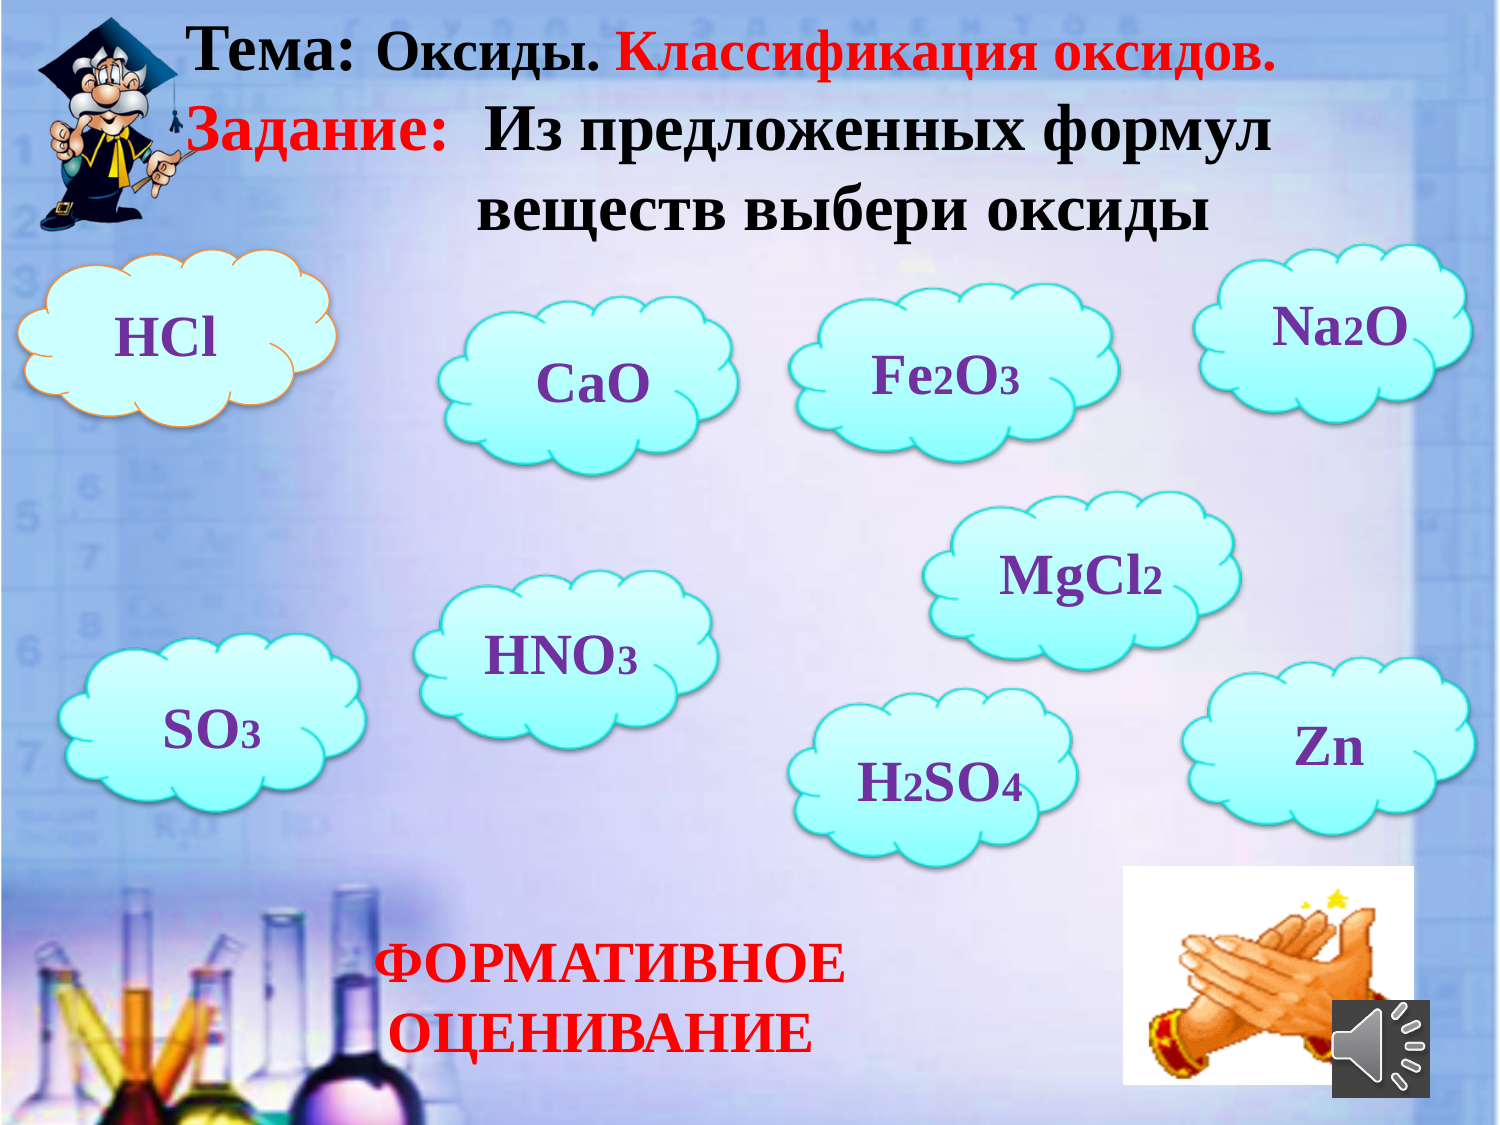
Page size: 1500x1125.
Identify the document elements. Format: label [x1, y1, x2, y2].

text_box [779, 684, 1087, 878]
picture [1, 0, 1500, 1125]
text_box [404, 566, 728, 761]
text_box [1184, 240, 1481, 435]
text_box [429, 292, 748, 486]
text_box [48, 629, 376, 823]
text_box [779, 279, 1130, 473]
text_box [1173, 652, 1485, 847]
text_box [913, 487, 1251, 681]
